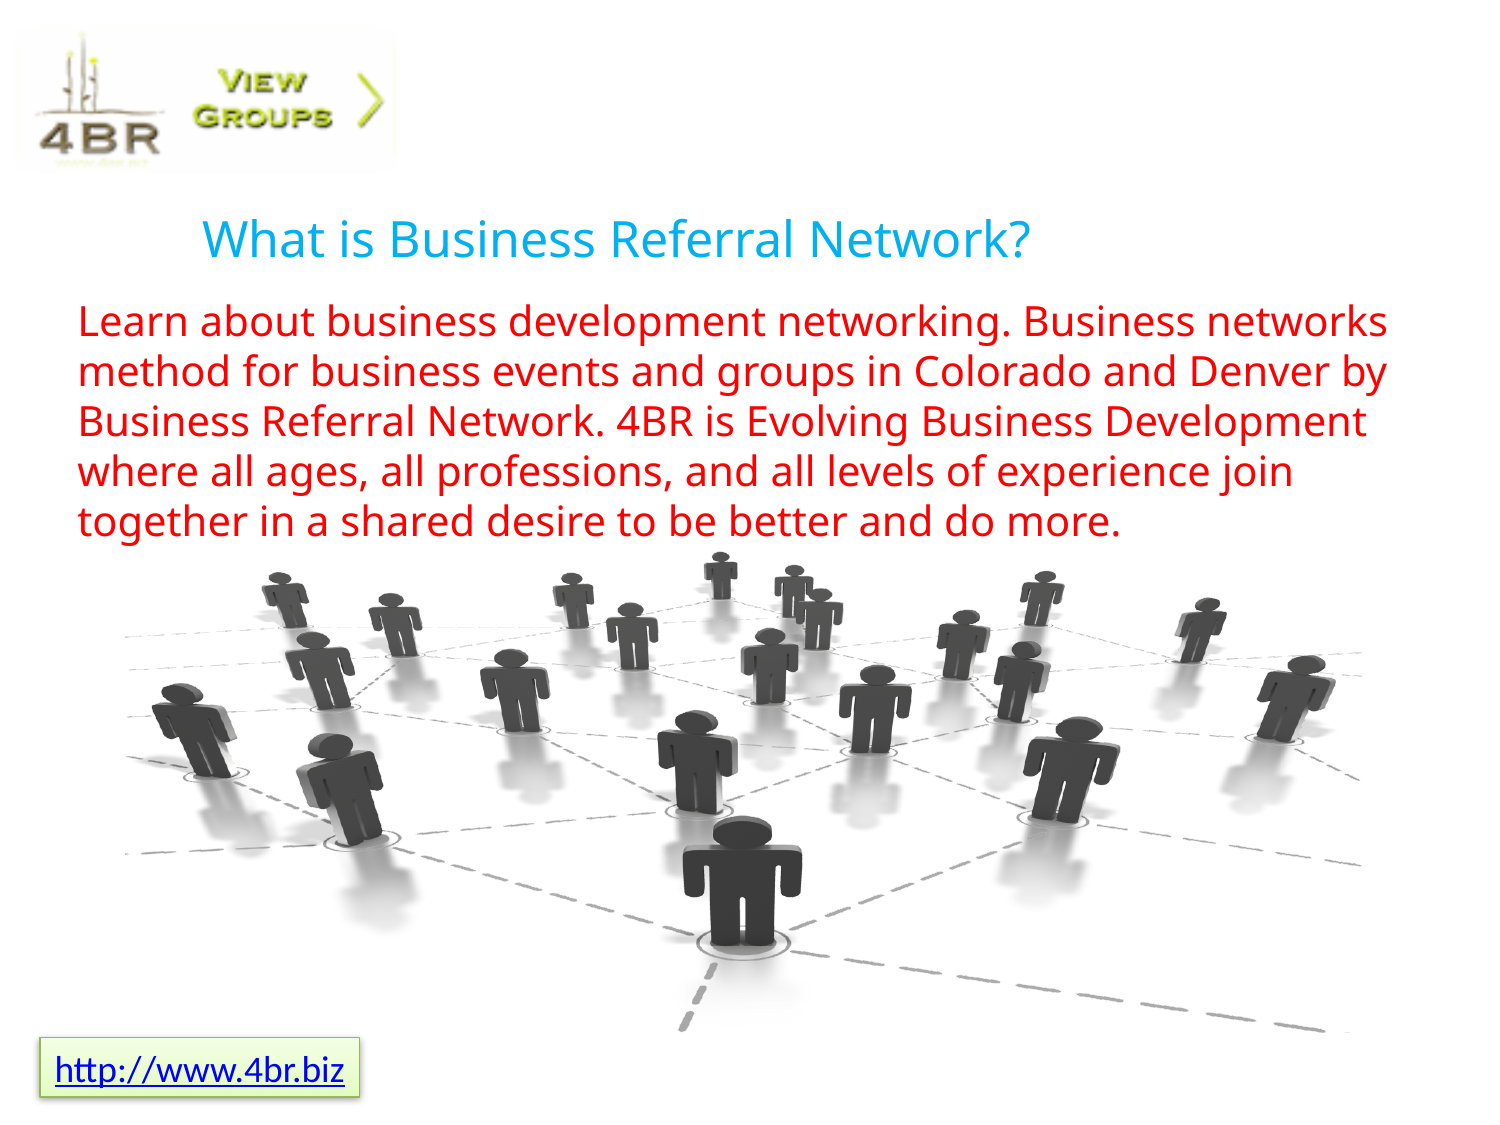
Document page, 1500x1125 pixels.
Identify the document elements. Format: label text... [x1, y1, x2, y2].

picture [124, 524, 1363, 1033]
text_box http://www.4br.biz [39, 1037, 360, 1098]
text_box What is Business Referral Network? [187, 199, 1325, 275]
picture [12, 24, 401, 176]
text_box Learn about business development networking. Business networks method for business events and groups in Colorado and Denver by Business Referral Network. 4BR is Evolving Business Development where all ages, all professions, and all levels of experience join together in a shared desire to be better and do more. [62, 287, 1450, 553]
